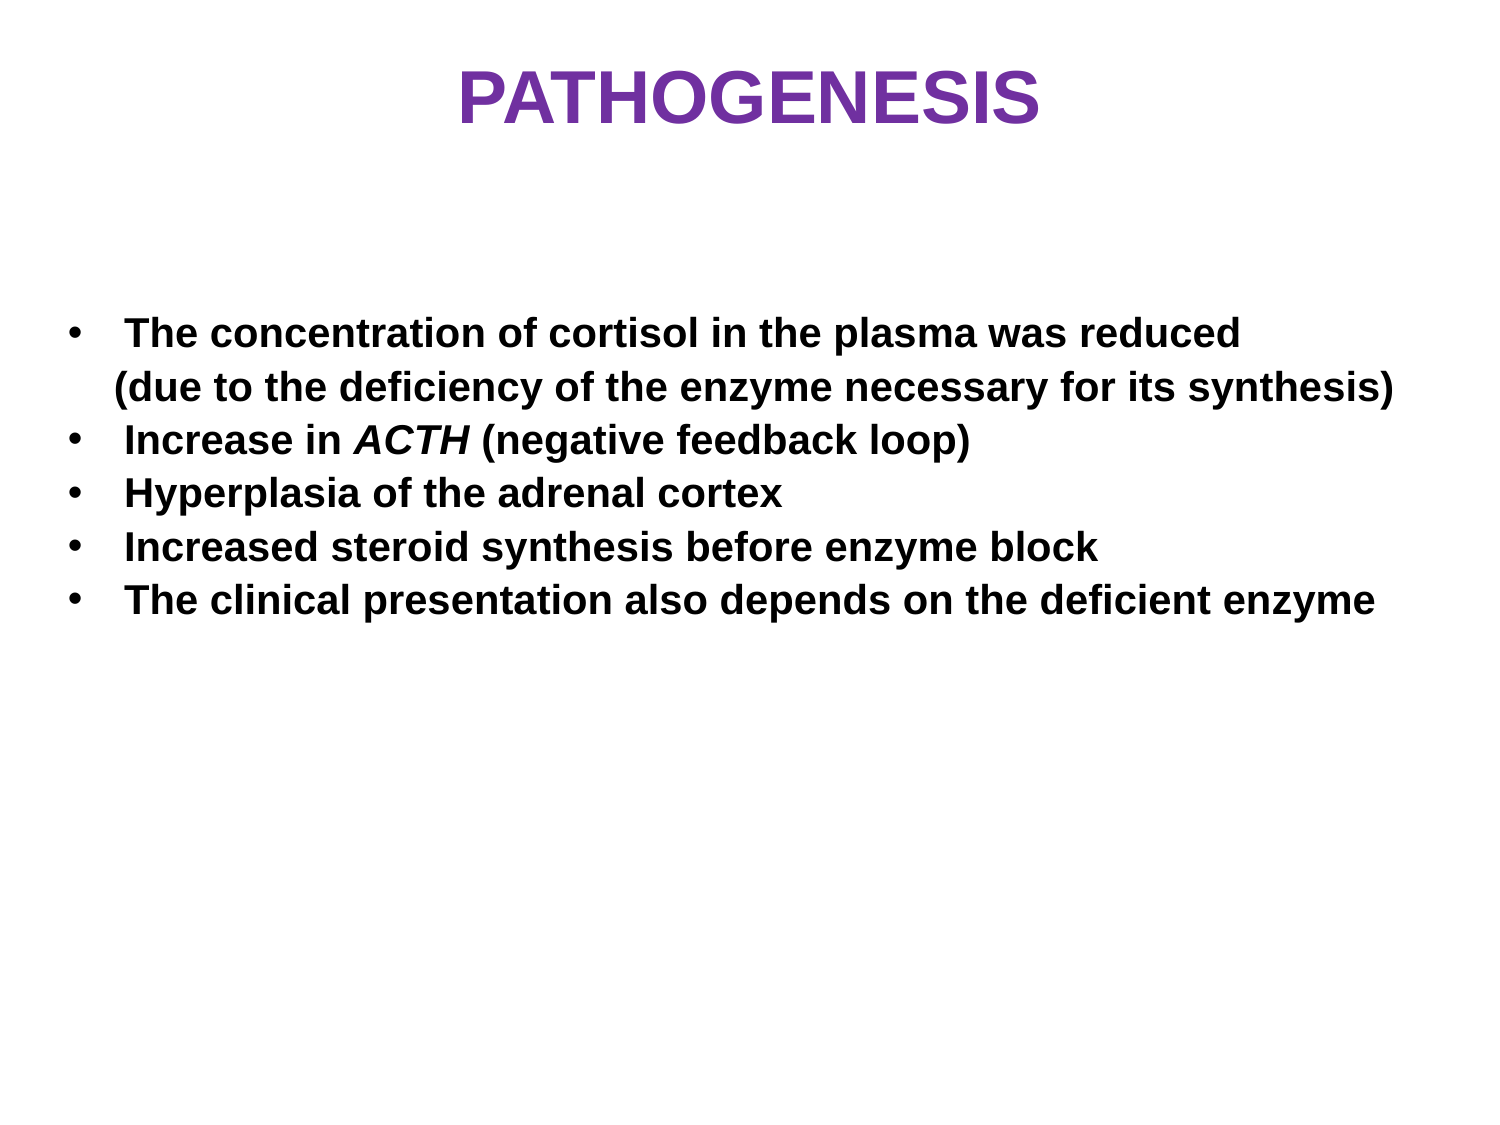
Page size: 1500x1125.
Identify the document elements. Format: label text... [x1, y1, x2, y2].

title PATHOGENESIS [0, 0, 1500, 188]
list The concentration of cortisol in the plasma was reduced (due to the deficiency of the enzyme necessary for its synthesis) Increase in ACTH (negative feedback loop) Hyperplasia of the adrenal cortex Increased steroid synthesis before enzyme block The clinical presentation also depends on the deficient enzyme [52, 235, 1437, 1001]
